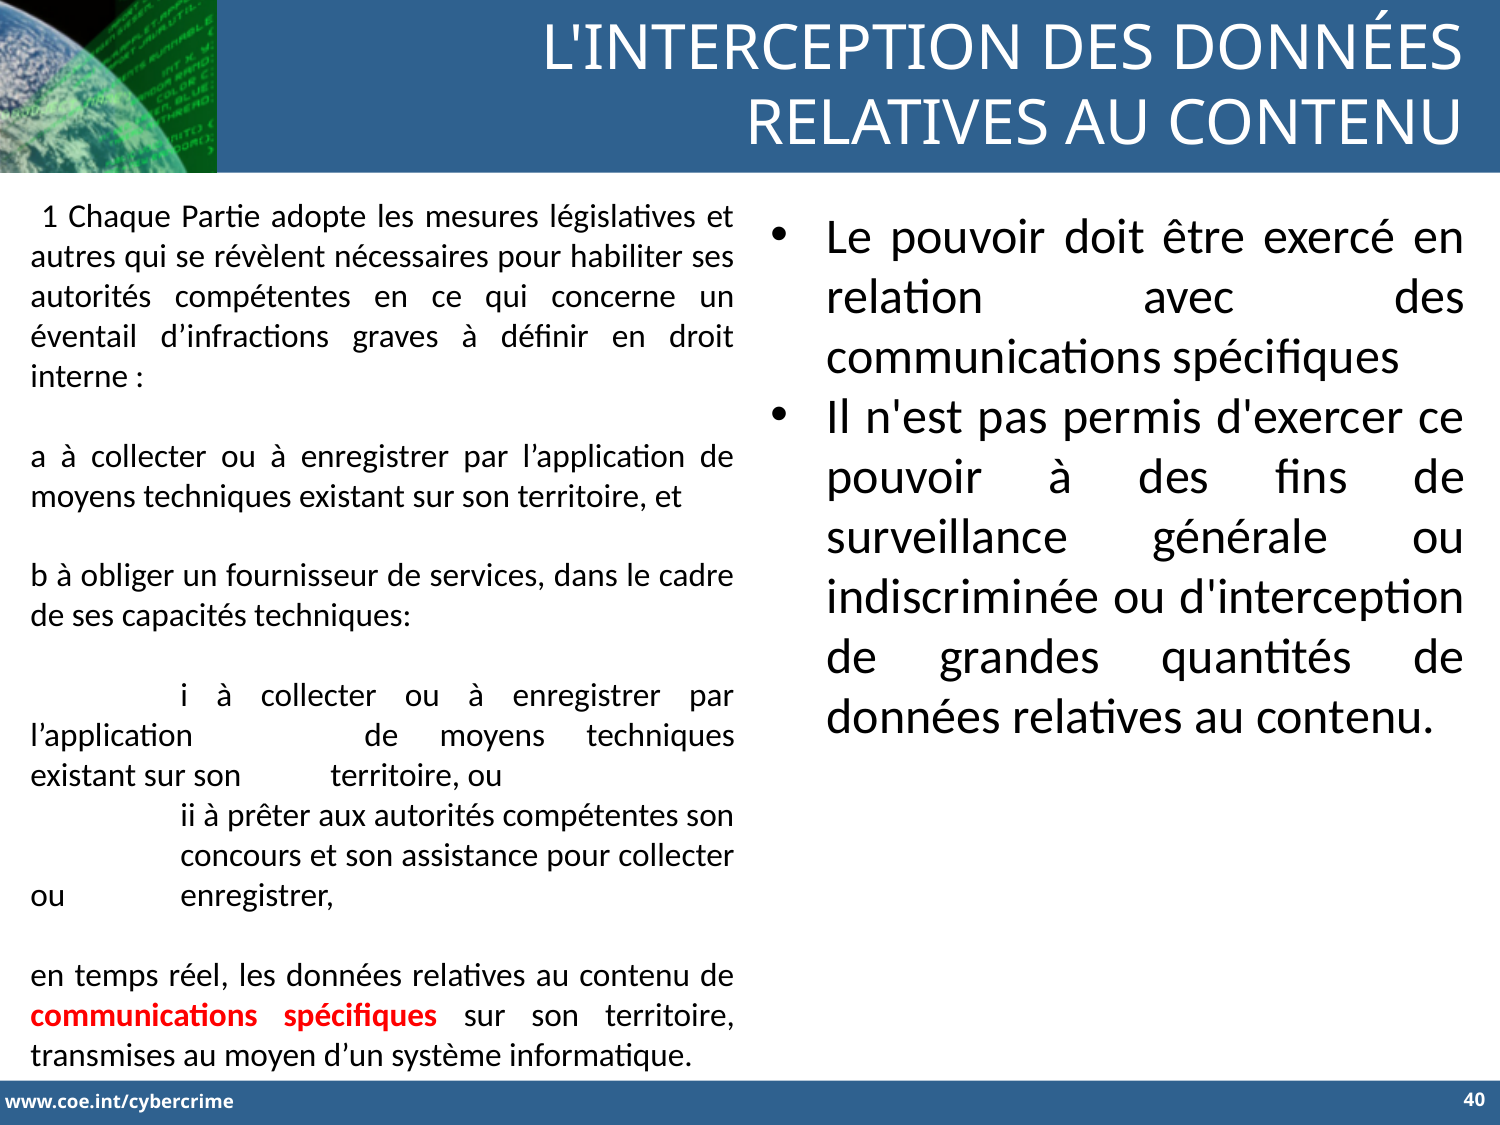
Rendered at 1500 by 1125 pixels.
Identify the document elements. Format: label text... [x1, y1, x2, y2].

text_box 1 Chaque Partie adopte les mesures législatives et autres qui se révèlent nécessaires pour habiliter ses autorités compétentes en ce qui concerne un éventail d’infractions graves à définir en droit interne : a à collecter ou à enregistrer par l’application de moyens techniques existant sur son territoire, et b à obliger un fournisseur de services, dans le cadre de ses capacités techniques: i à collecter ou à enregistrer par l’application de moyens techniques existant sur son territoire, ou ii à prêter aux autorités compétentes son concours et son assistance pour collecter ou enregistrer, en temps réel, les données relatives au contenu de communications spécifiques sur son territoire, transmises au moyen d’un système informatique. [15, 186, 750, 1080]
text_box L'INTERCEPTION DES DONNÉES RELATIVES AU CONTENU [227, 0, 1480, 165]
text_box Le pouvoir doit être exercé en relation avec des communications spécifiques Il n'est pas permis d'exercer ce pouvoir à des fins de surveillance générale ou indiscriminée ou d'interception de grandes quantités de données relatives au contenu. [755, 196, 1480, 751]
picture [0, 0, 217, 173]
